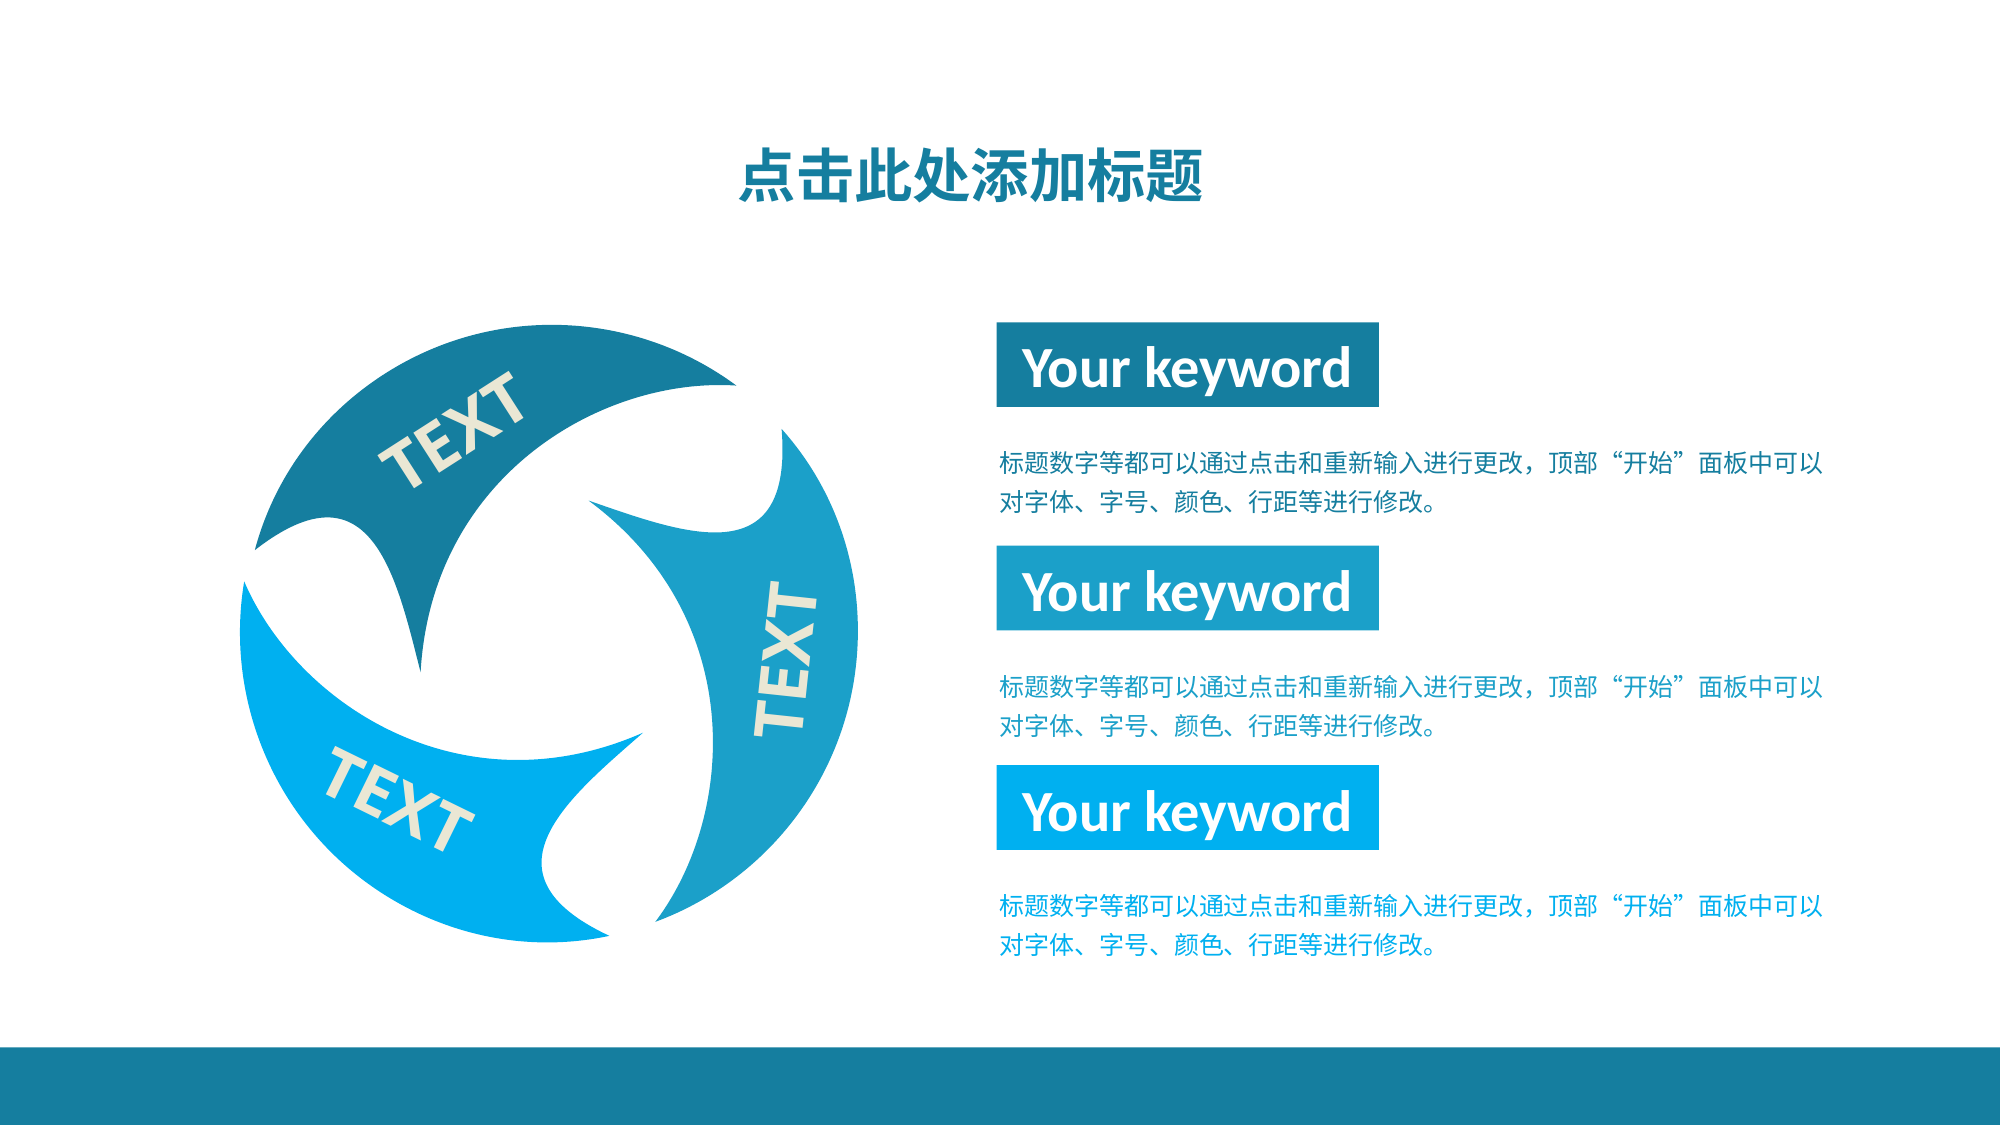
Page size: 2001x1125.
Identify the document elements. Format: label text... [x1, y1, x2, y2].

text_box TEXT [349, 340, 560, 523]
text_box TEXT [726, 561, 841, 760]
text_box [587, 425, 859, 925]
text_box Your keyword [996, 545, 1380, 631]
text_box TEXT [291, 715, 503, 884]
text_box Your keyword [996, 321, 1380, 408]
text_box [253, 323, 740, 673]
text_box Your keyword [996, 764, 1380, 851]
text_box 标题数字等都可以通过点击和重新输入进行更改，顶部“开始”面板中可以对字体、字号、颜色、行距等进行修改。 [984, 654, 1857, 748]
text_box 标题数字等都可以通过点击和重新输入进行更改，顶部“开始”面板中可以对字体、字号、颜色、行距等进行修改。 [984, 874, 1857, 967]
text_box 标题数字等都可以通过点击和重新输入进行更改，顶部“开始”面板中可以对字体、字号、颜色、行距等进行修改。 [984, 431, 1857, 524]
text_box [0, 1046, 2000, 1125]
text_box [238, 577, 644, 944]
text_box 点击此处添加标题 [723, 132, 1239, 217]
